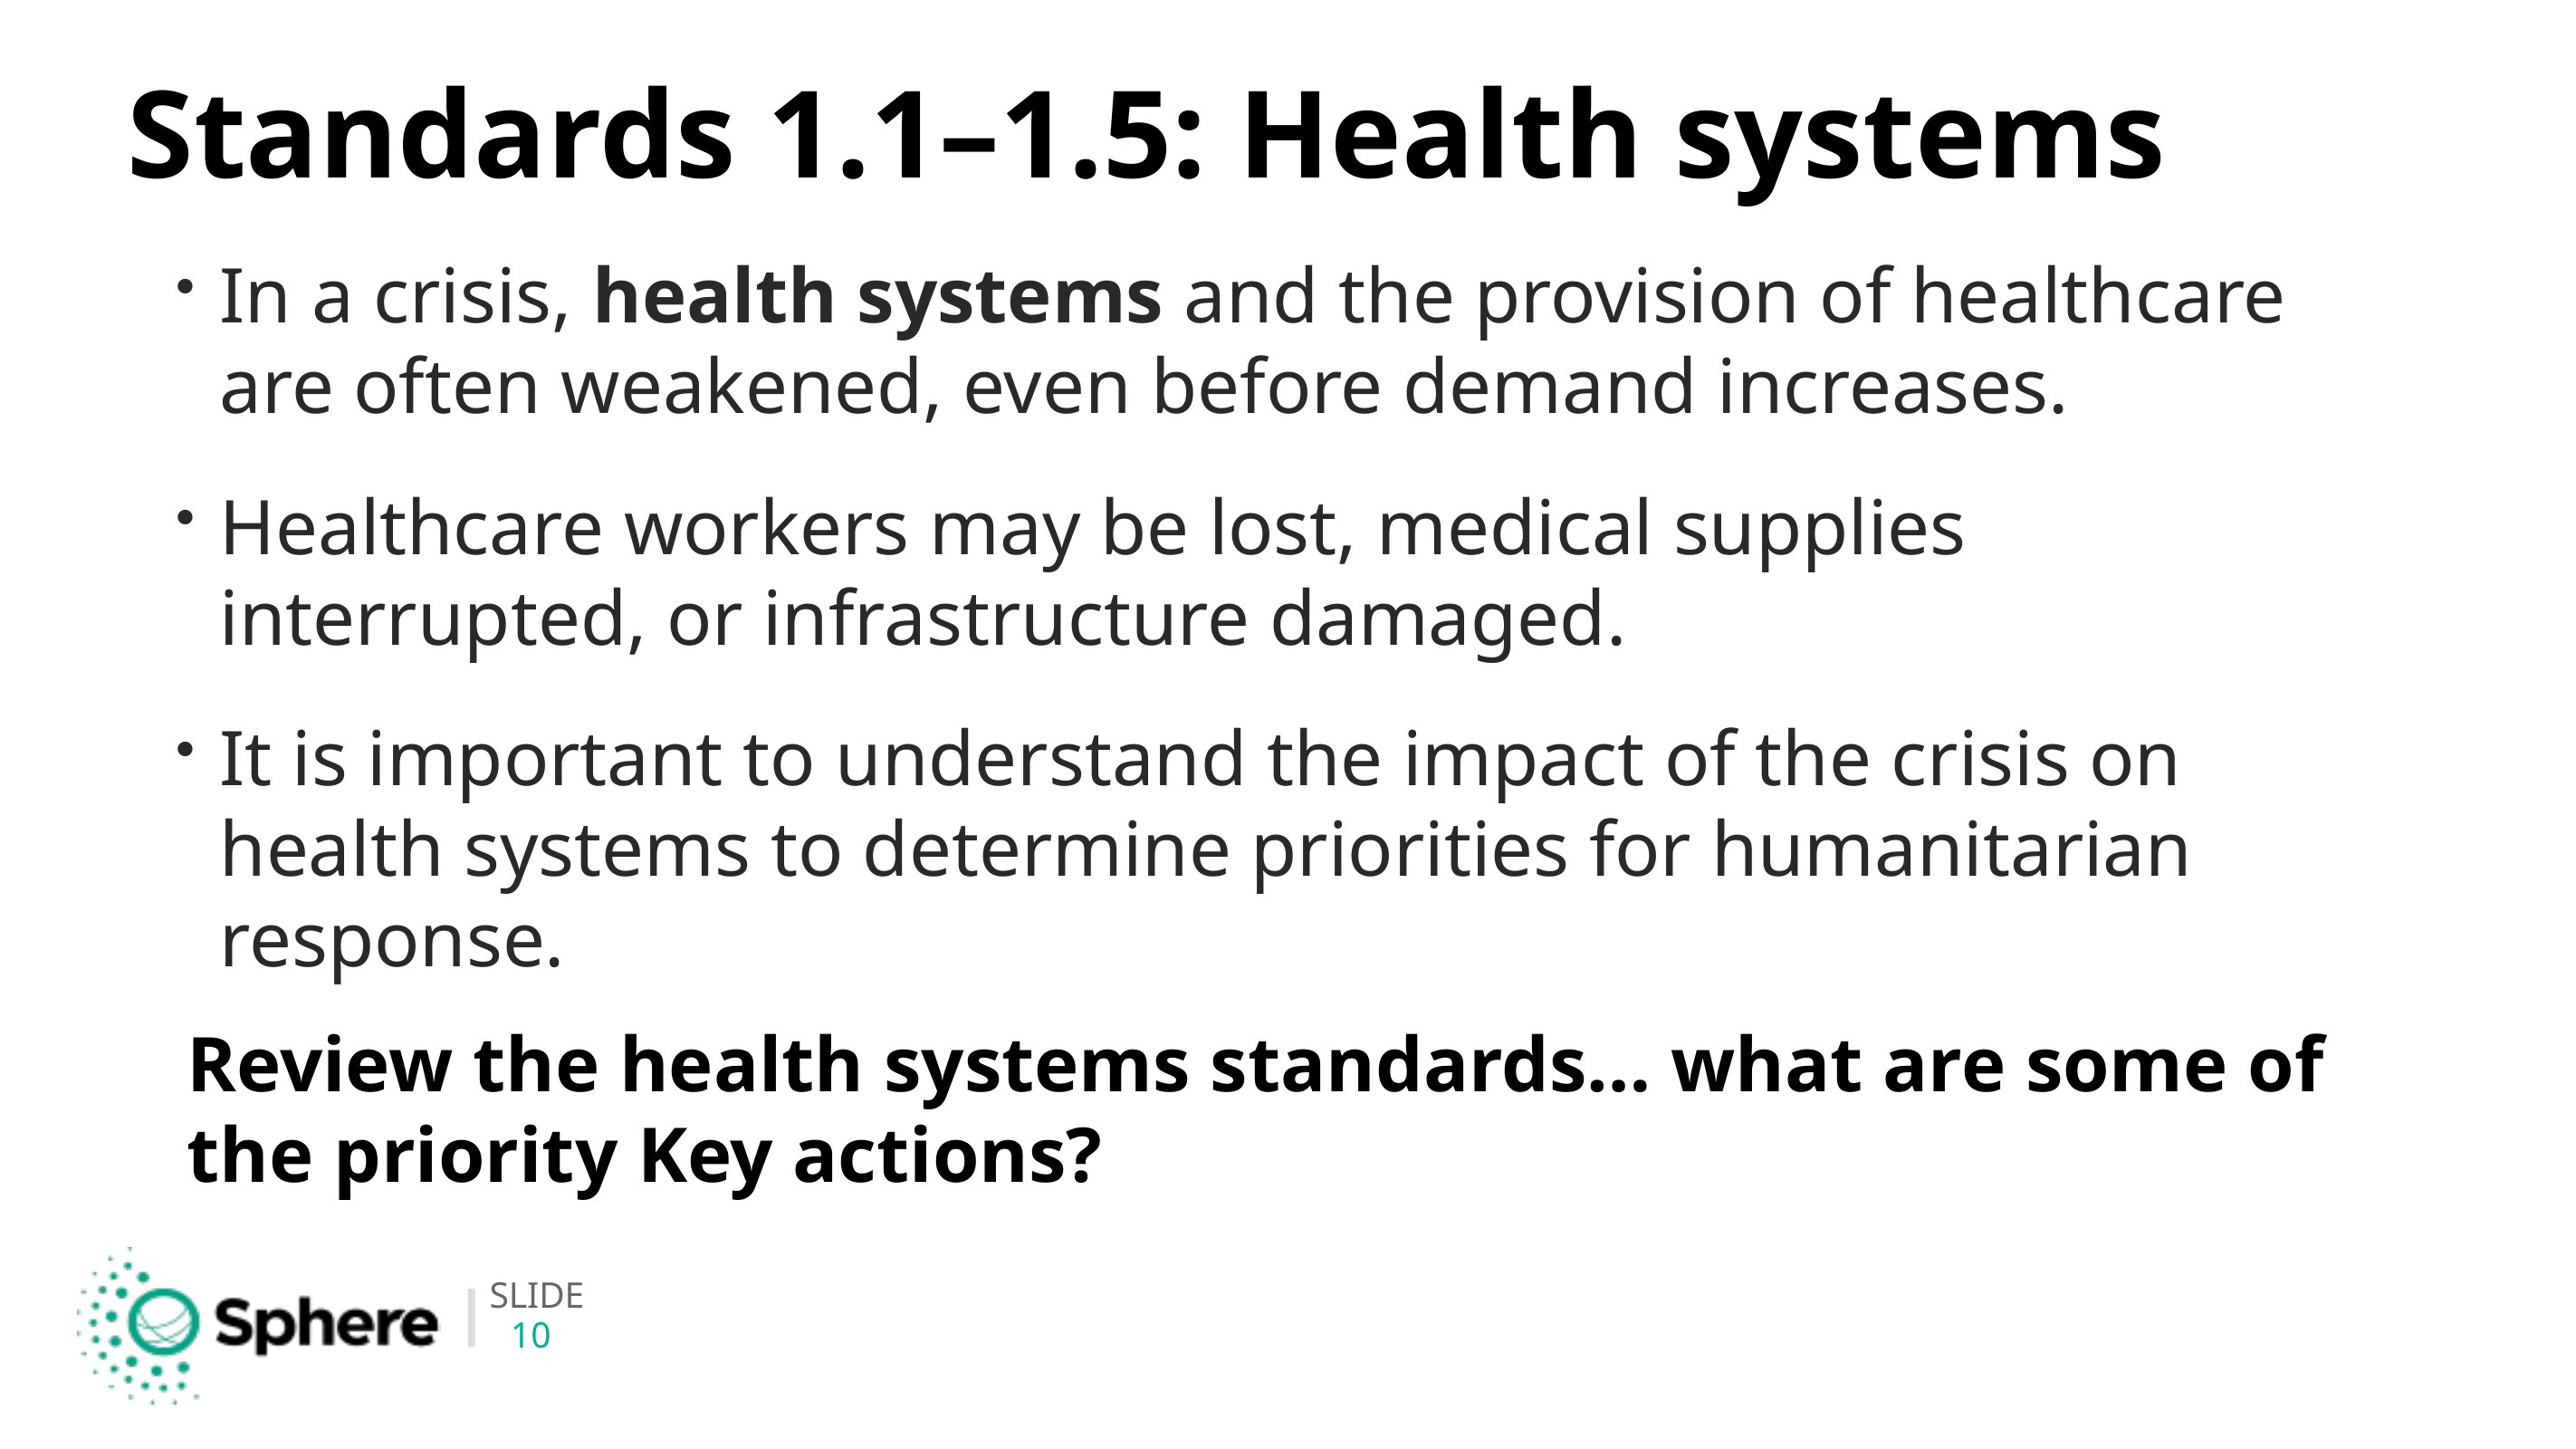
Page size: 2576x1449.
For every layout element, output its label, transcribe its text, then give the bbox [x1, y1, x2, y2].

text_box Review the health systems standards… what are some of the priority Key actions? [179, 1009, 2397, 1205]
slide_number 10 [502, 1304, 562, 1364]
picture [468, 1335, 479, 1349]
title Standards 1.1–1.5: Health systems [88, 48, 2287, 371]
list In a crisis, health systems and the provision of healthcare are often weakened, even before demand increases. Healthcare workers may be lost, medical supplies interrupted, or infrastructure damaged. It is important to understand the impact of the crisis on health systems to determine priorities for humanitarian response. [168, 239, 2368, 1335]
picture [77, 1247, 441, 1407]
